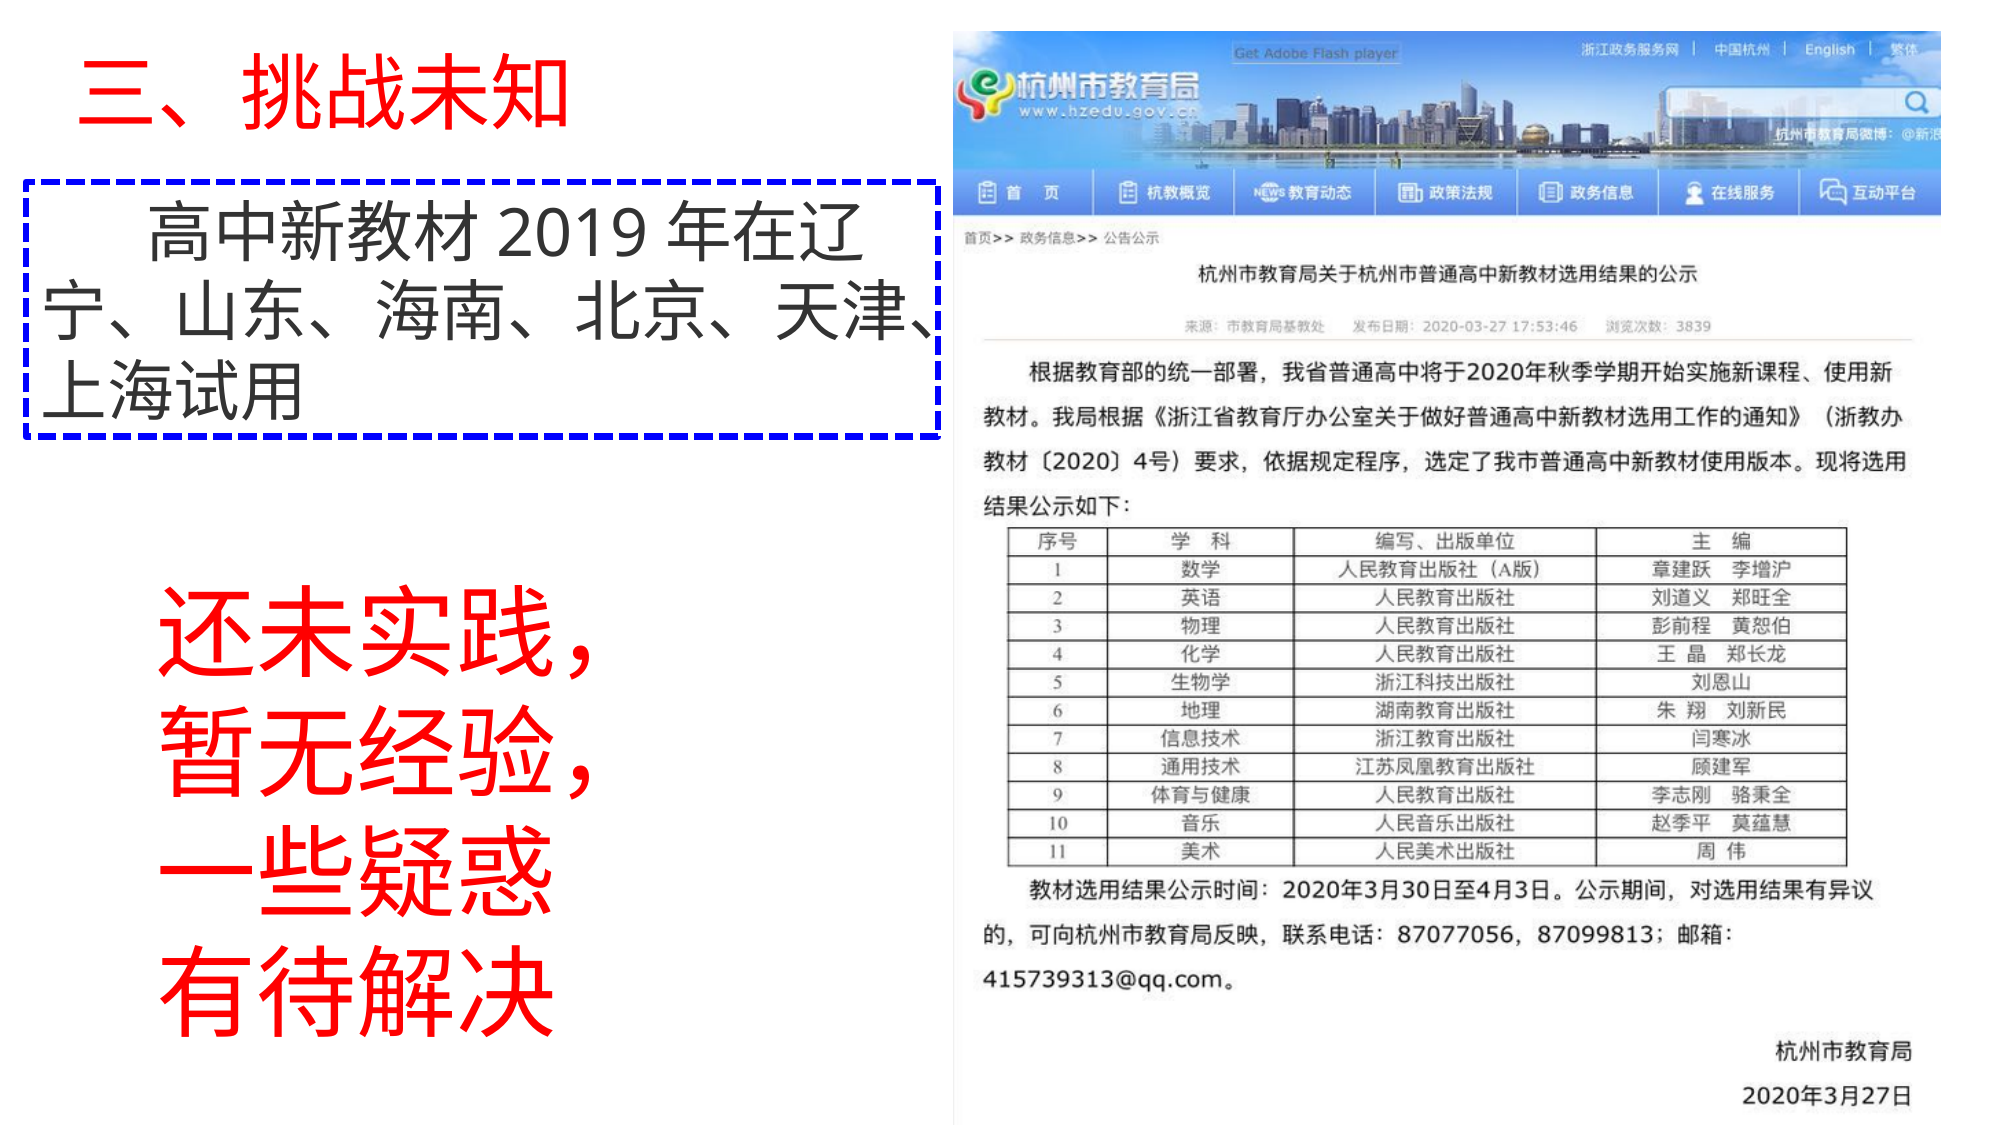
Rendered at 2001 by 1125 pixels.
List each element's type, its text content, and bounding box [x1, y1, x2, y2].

picture [953, 31, 1941, 1125]
text_box 高中新教材2019年在辽宁、山东、海南、北京、天津、上海试用 [25, 181, 939, 437]
text_box 三、挑战未知 [59, 32, 953, 148]
text_box 还未实践，暂无经验， 一些疑惑 有待解决 [141, 562, 744, 1057]
